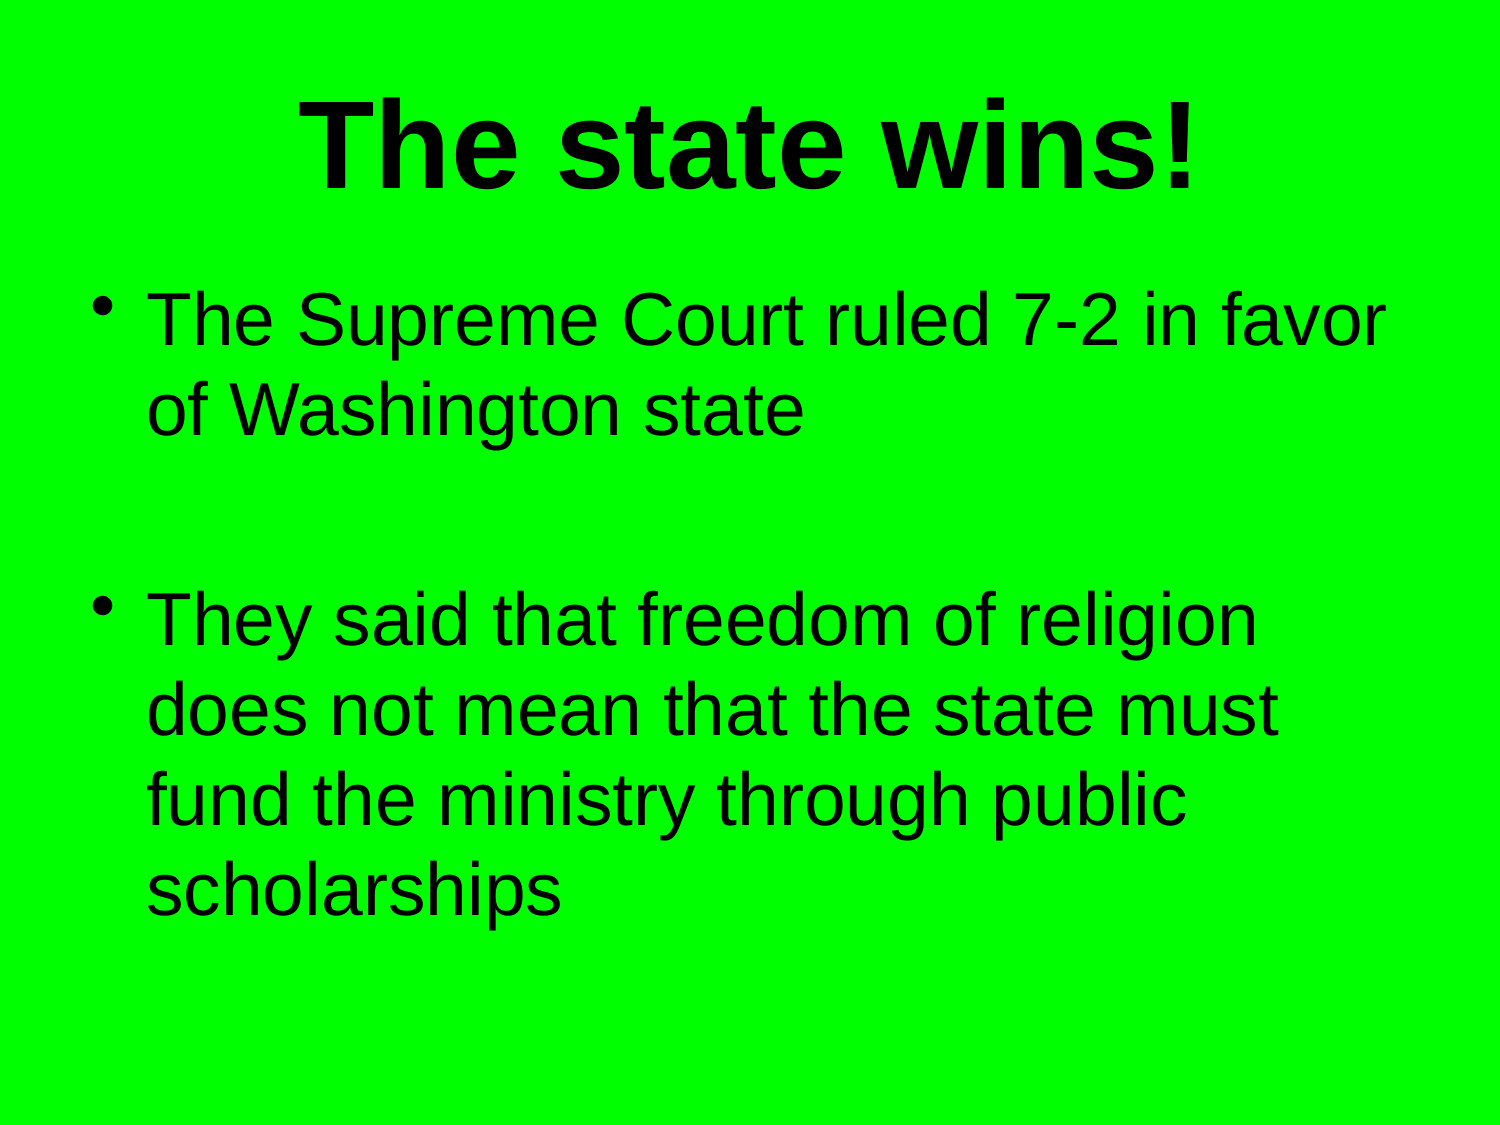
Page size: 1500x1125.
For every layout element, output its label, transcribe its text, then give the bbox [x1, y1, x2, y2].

title The state wins! [75, 45, 1425, 233]
list The Supreme Court ruled 7-2 in favor of Washington state They said that freedom of religion does not mean that the state must fund the ministry through public scholarships [75, 262, 1425, 1005]
